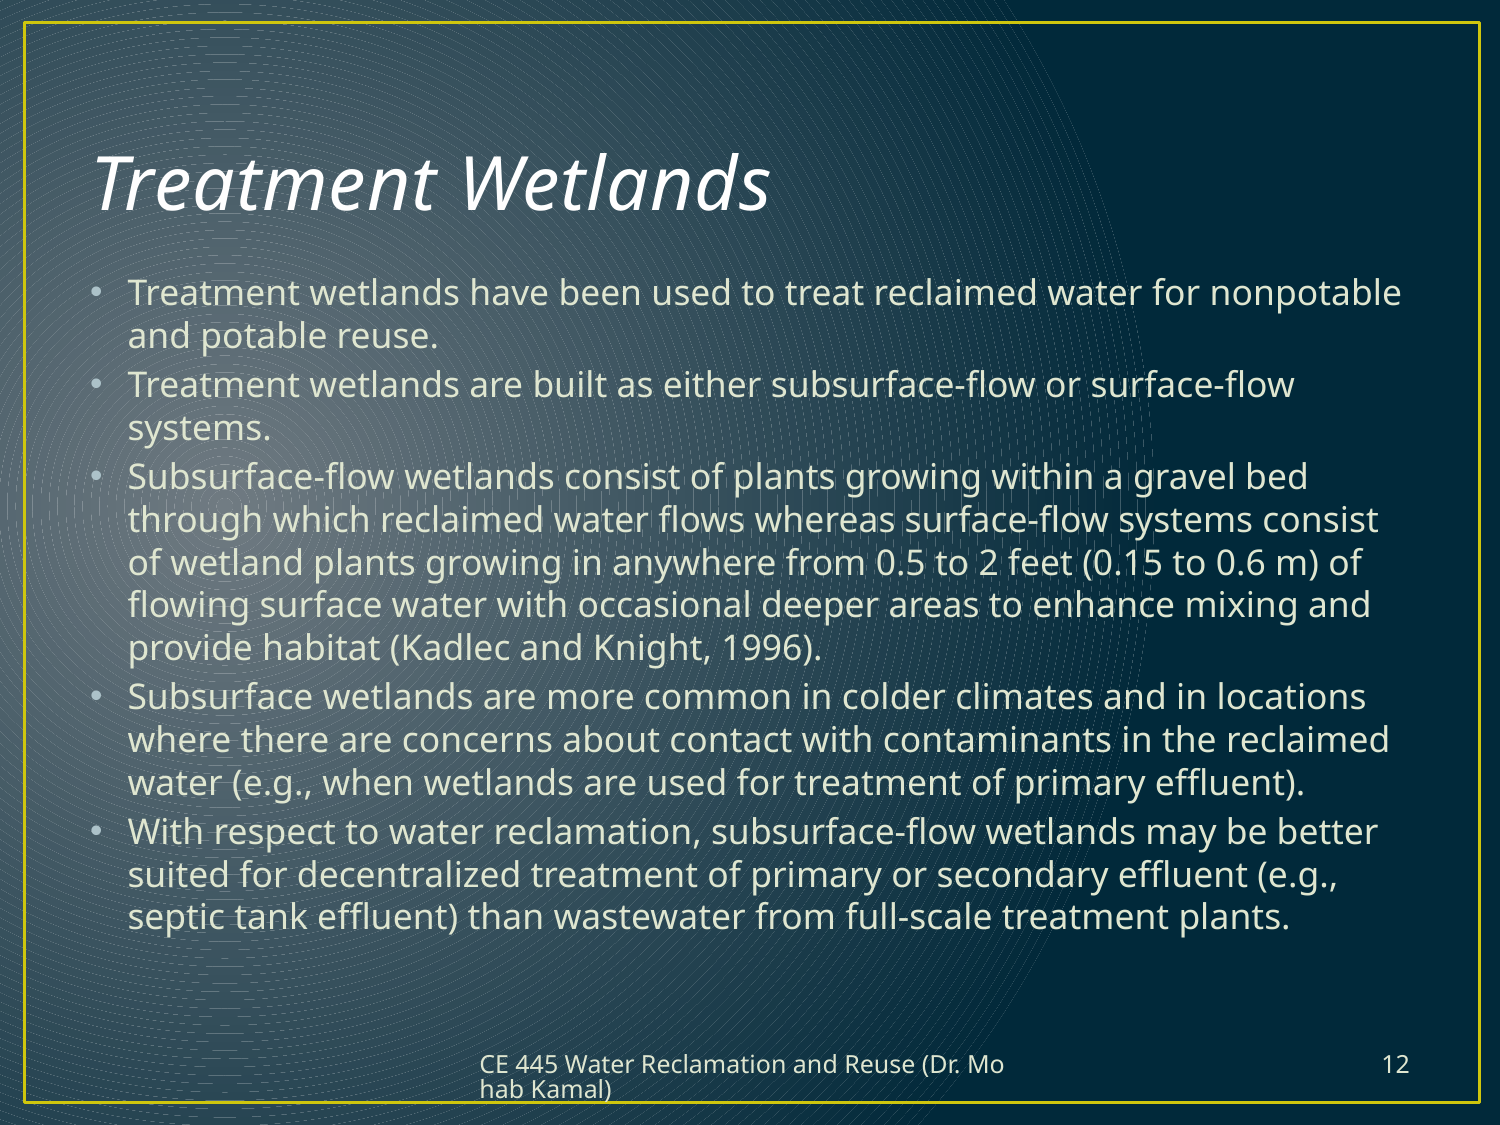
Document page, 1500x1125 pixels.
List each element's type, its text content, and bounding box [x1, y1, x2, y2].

slide_number 12 [1074, 1035, 1425, 1096]
list Treatment wetlands have been used to treat reclaimed water for nonpotable and potable reuse. Treatment wetlands are built as either subsurface-flow or surface-flow systems. Subsurface-flow wetlands consist of plants growing within a gravel bed through which reclaimed water flows whereas surface-flow systems consist of wetland plants growing in anywhere from 0.5 to 2 feet (0.15 to 0.6 m) of flowing surface water with occasional deeper areas to enhance mixing and provide habitat (Kadlec and Knight, 1996). Subsurface wetlands are more common in colder climates and in locations where there are concerns about contact with contaminants in the reclaimed water (e.g., when wetlands are used for treatment of primary effluent). With respect to water reclamation, subsurface-flow wetlands may be better suited for decentralized treatment of primary or secondary effluent (e.g., septic tank effluent) than wastewater from full-scale treatment plants. [75, 262, 1425, 1005]
title Treatment Wetlands [75, 45, 1425, 233]
footer CE 445 Water Reclamation and Reuse (Dr. Mohab Kamal) [464, 1035, 1036, 1096]
